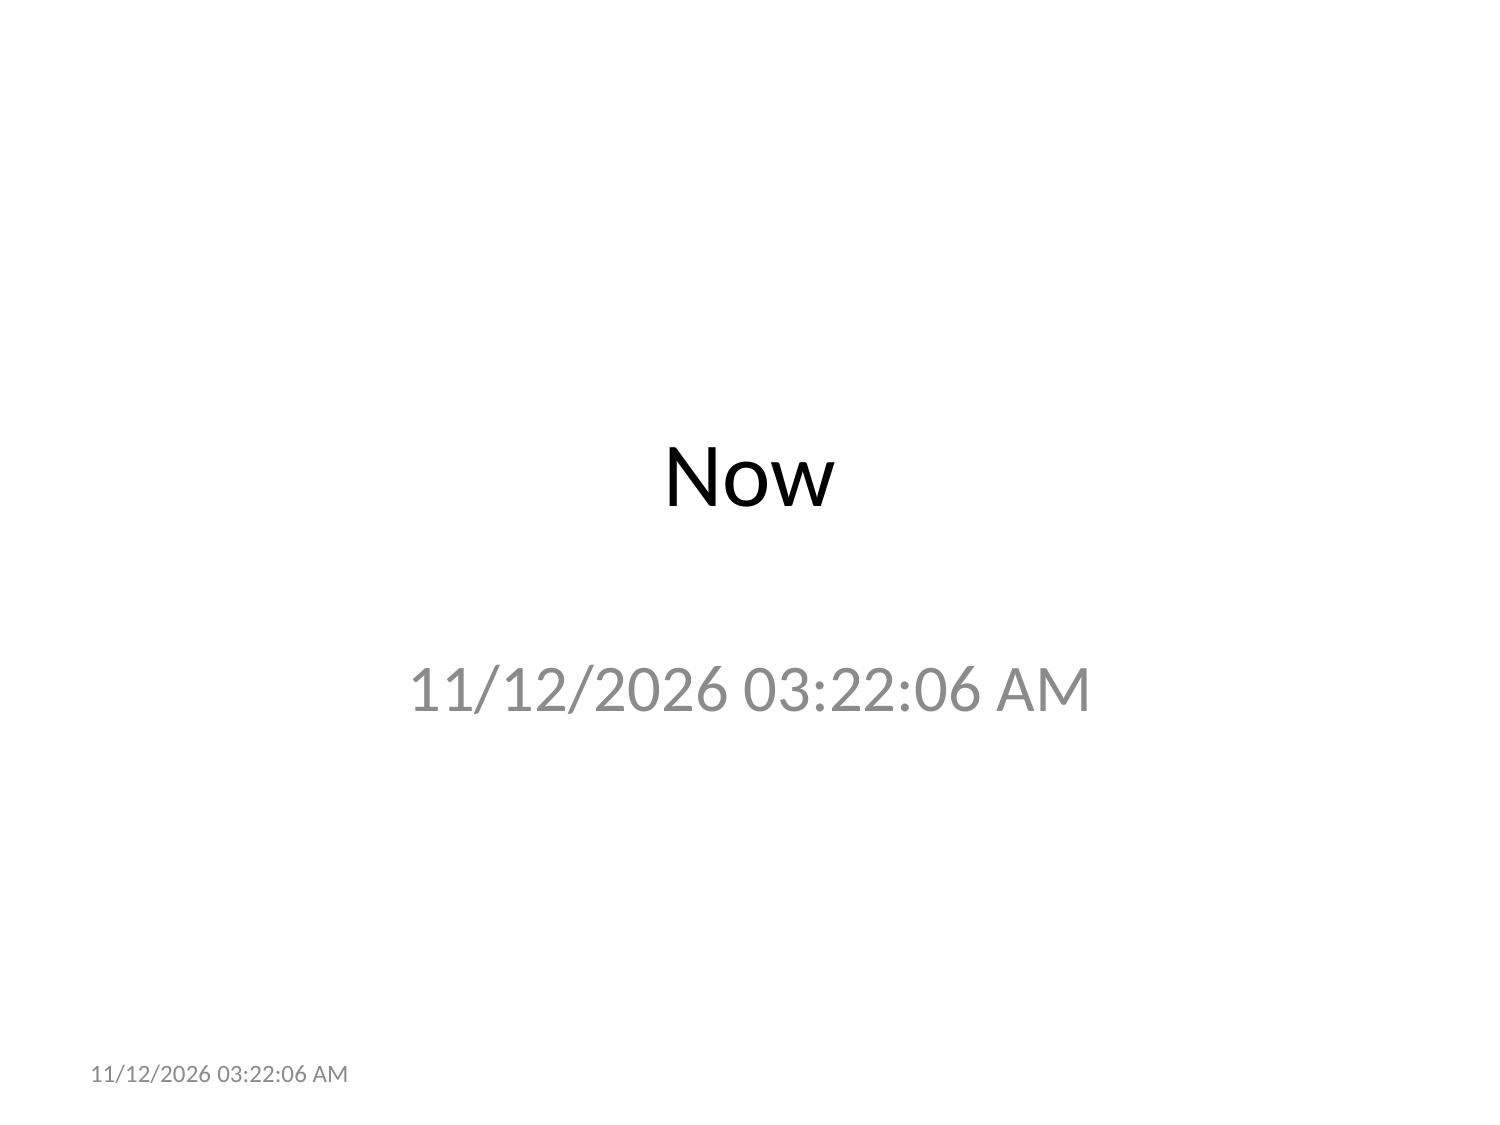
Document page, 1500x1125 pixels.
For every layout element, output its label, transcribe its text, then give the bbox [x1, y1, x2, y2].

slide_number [75, 1042, 425, 1103]
title Now [112, 349, 1388, 591]
subtitle 2011-12-19 10:20:04 AM [225, 637, 1275, 925]
